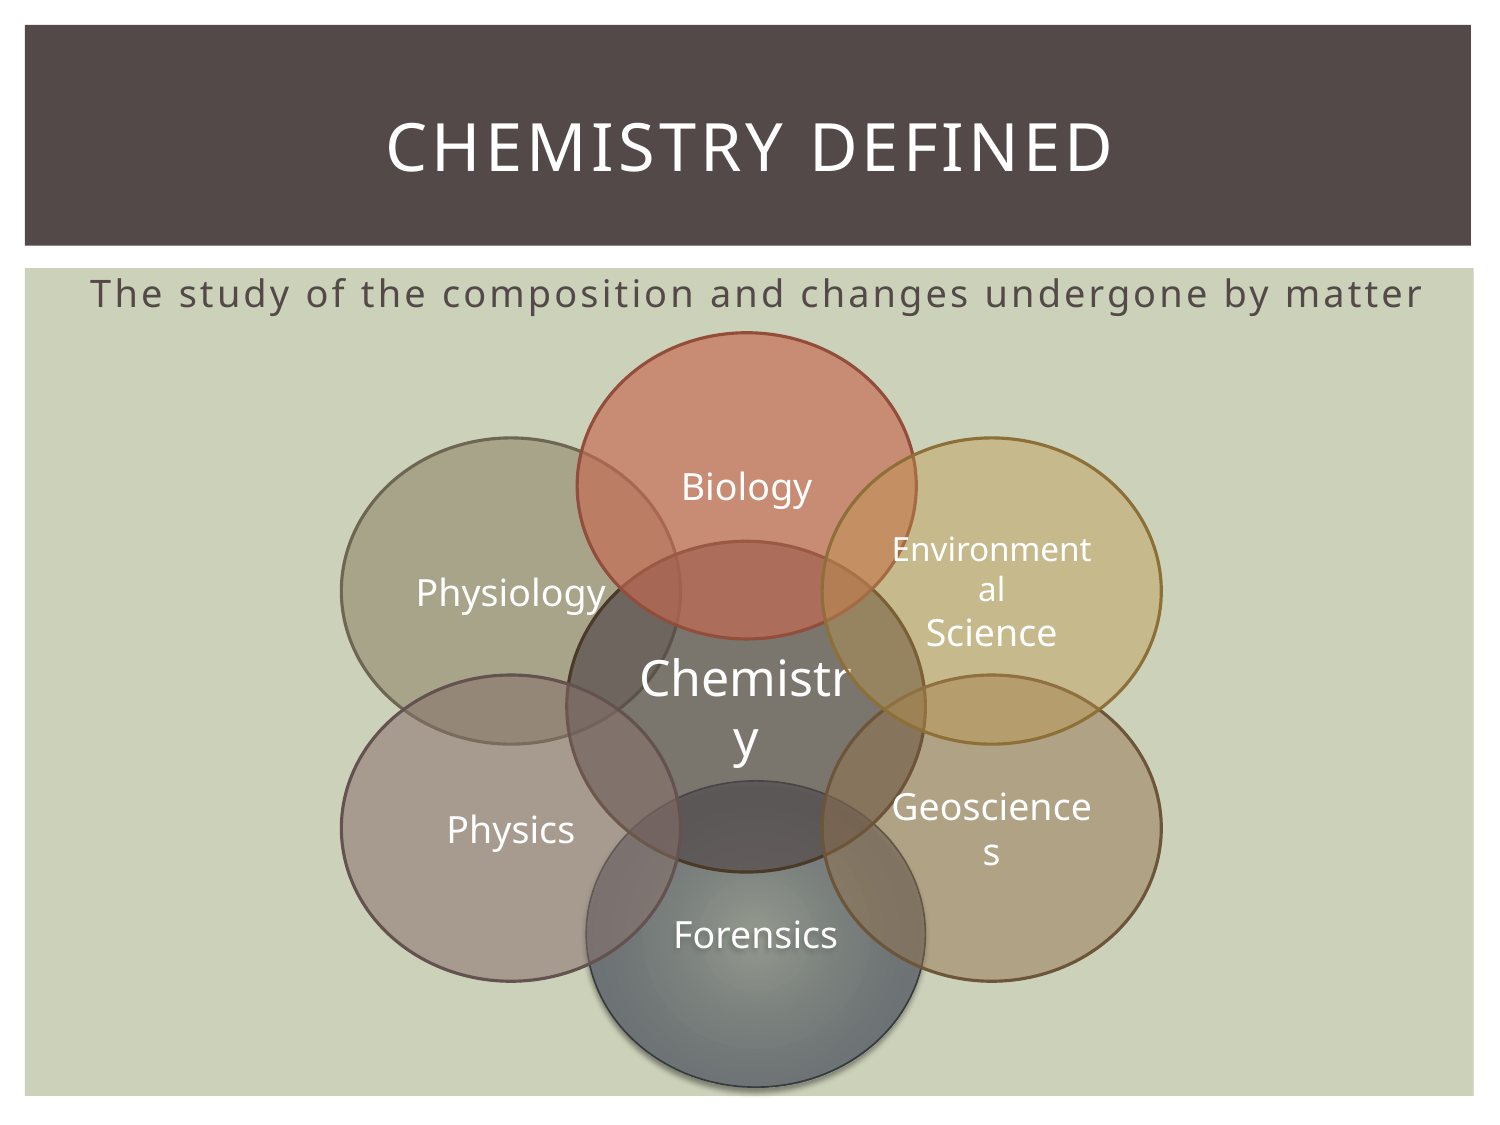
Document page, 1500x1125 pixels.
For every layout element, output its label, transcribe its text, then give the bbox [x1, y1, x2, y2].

list The study of the composition and changes undergone by matter [68, 262, 1444, 368]
text_box Chemistry [567, 588, 881, 874]
text_box Physics [339, 673, 683, 983]
text_box Biology [575, 331, 914, 641]
title Chemistry Defined [62, 58, 1438, 232]
text_box Physiology [339, 436, 617, 709]
text_box Environmental Science [820, 436, 1163, 746]
text_box Forensics [589, 859, 922, 1088]
text_box Geosciences [820, 710, 1163, 983]
